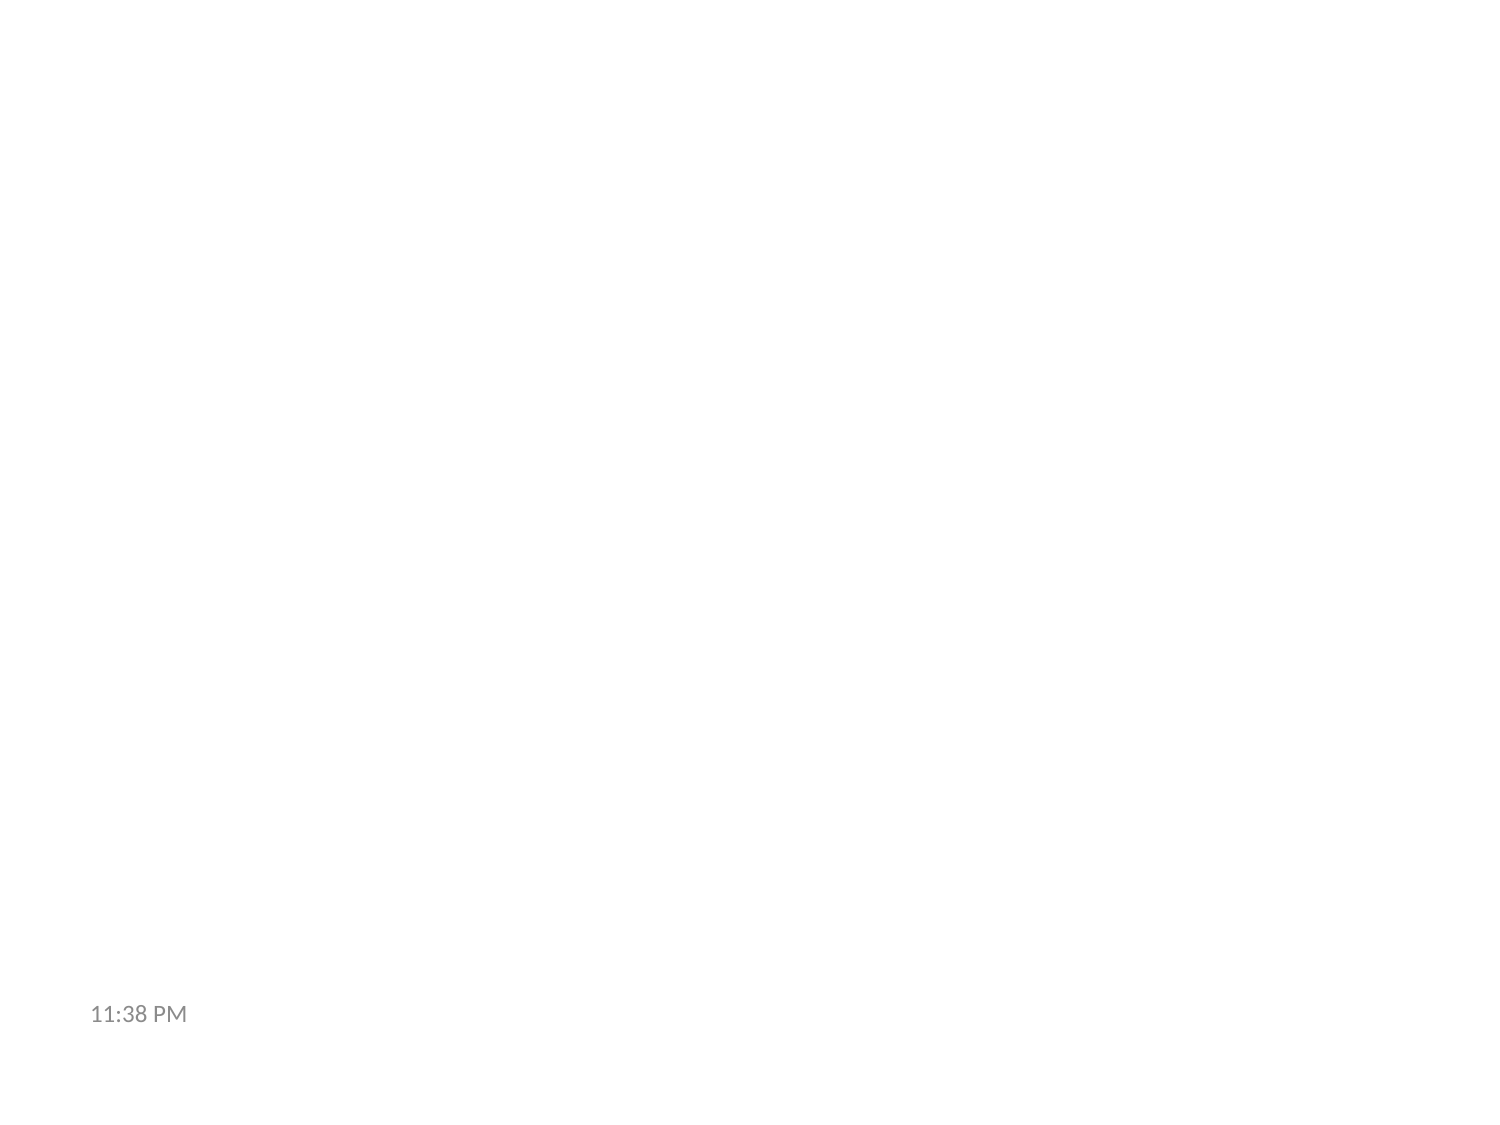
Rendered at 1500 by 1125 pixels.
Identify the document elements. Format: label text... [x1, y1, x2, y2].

text_box 3:35 PM [75, 982, 425, 1043]
